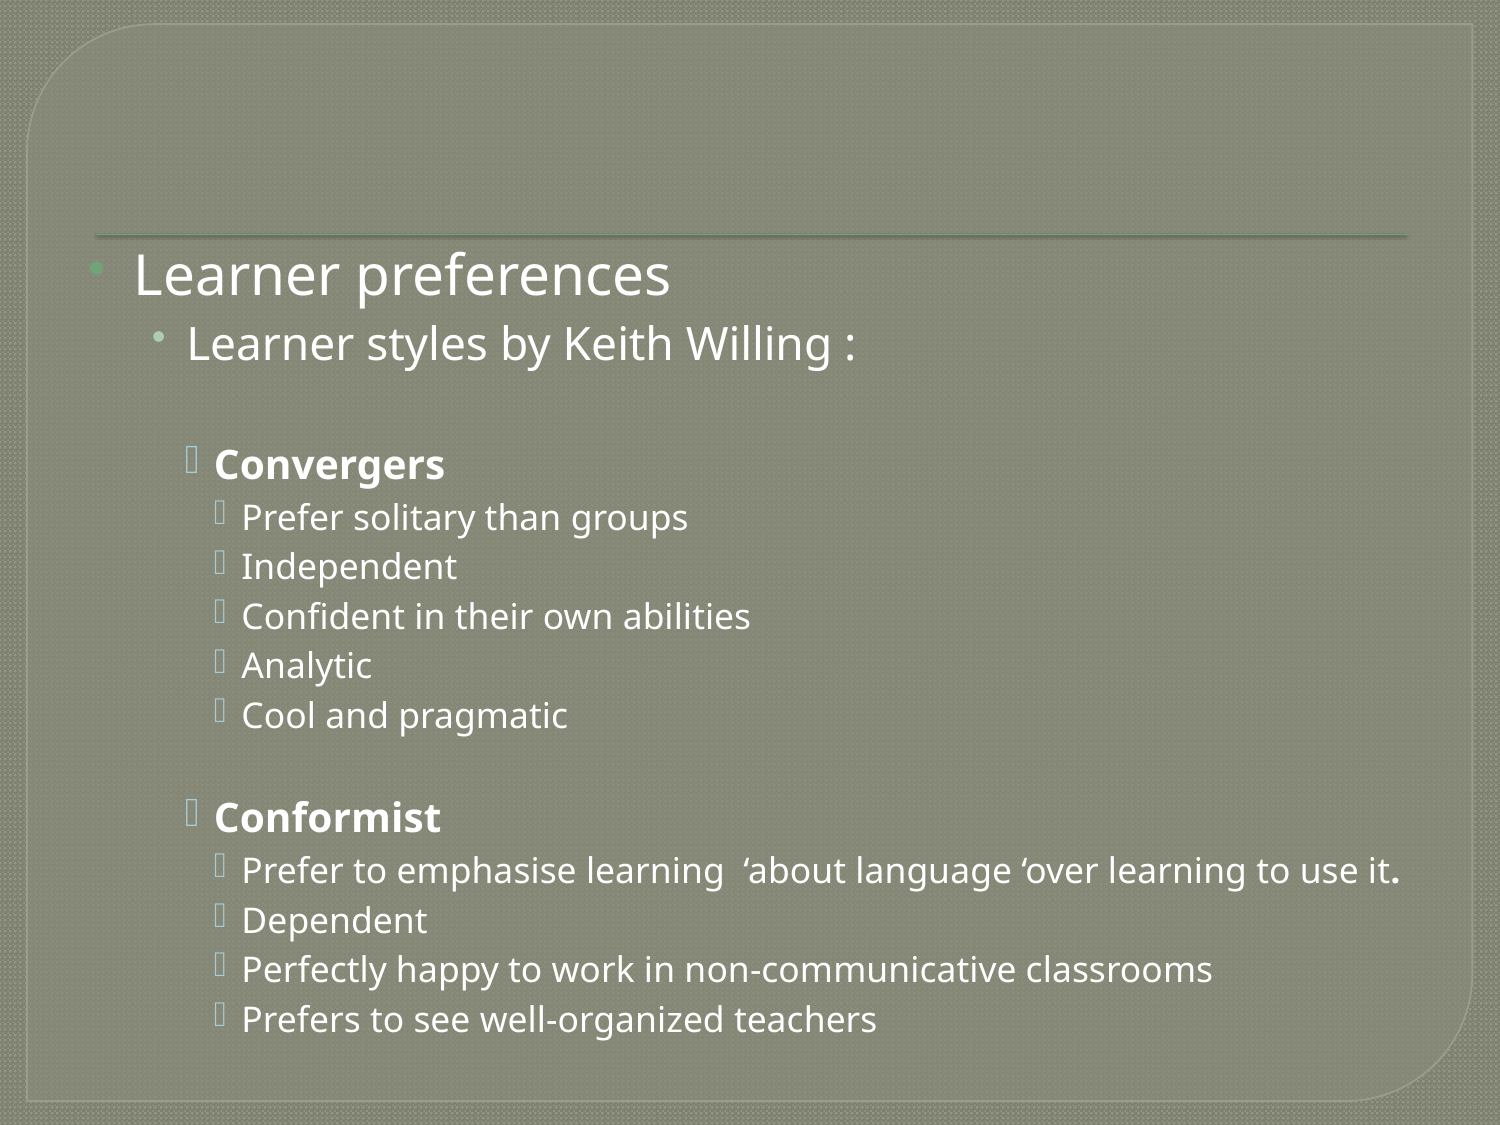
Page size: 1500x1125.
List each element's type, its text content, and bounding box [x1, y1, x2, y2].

list Learner preferences Learner styles by Keith Willing : Convergers Prefer solitary than groups Independent Confident in their own abilities Analytic Cool and pragmatic Conformist Prefer to emphasise learning ‘about language ‘over learning to use it. Dependent Perfectly happy to work in non-communicative classrooms Prefers to see well-organized teachers [75, 231, 1425, 1083]
